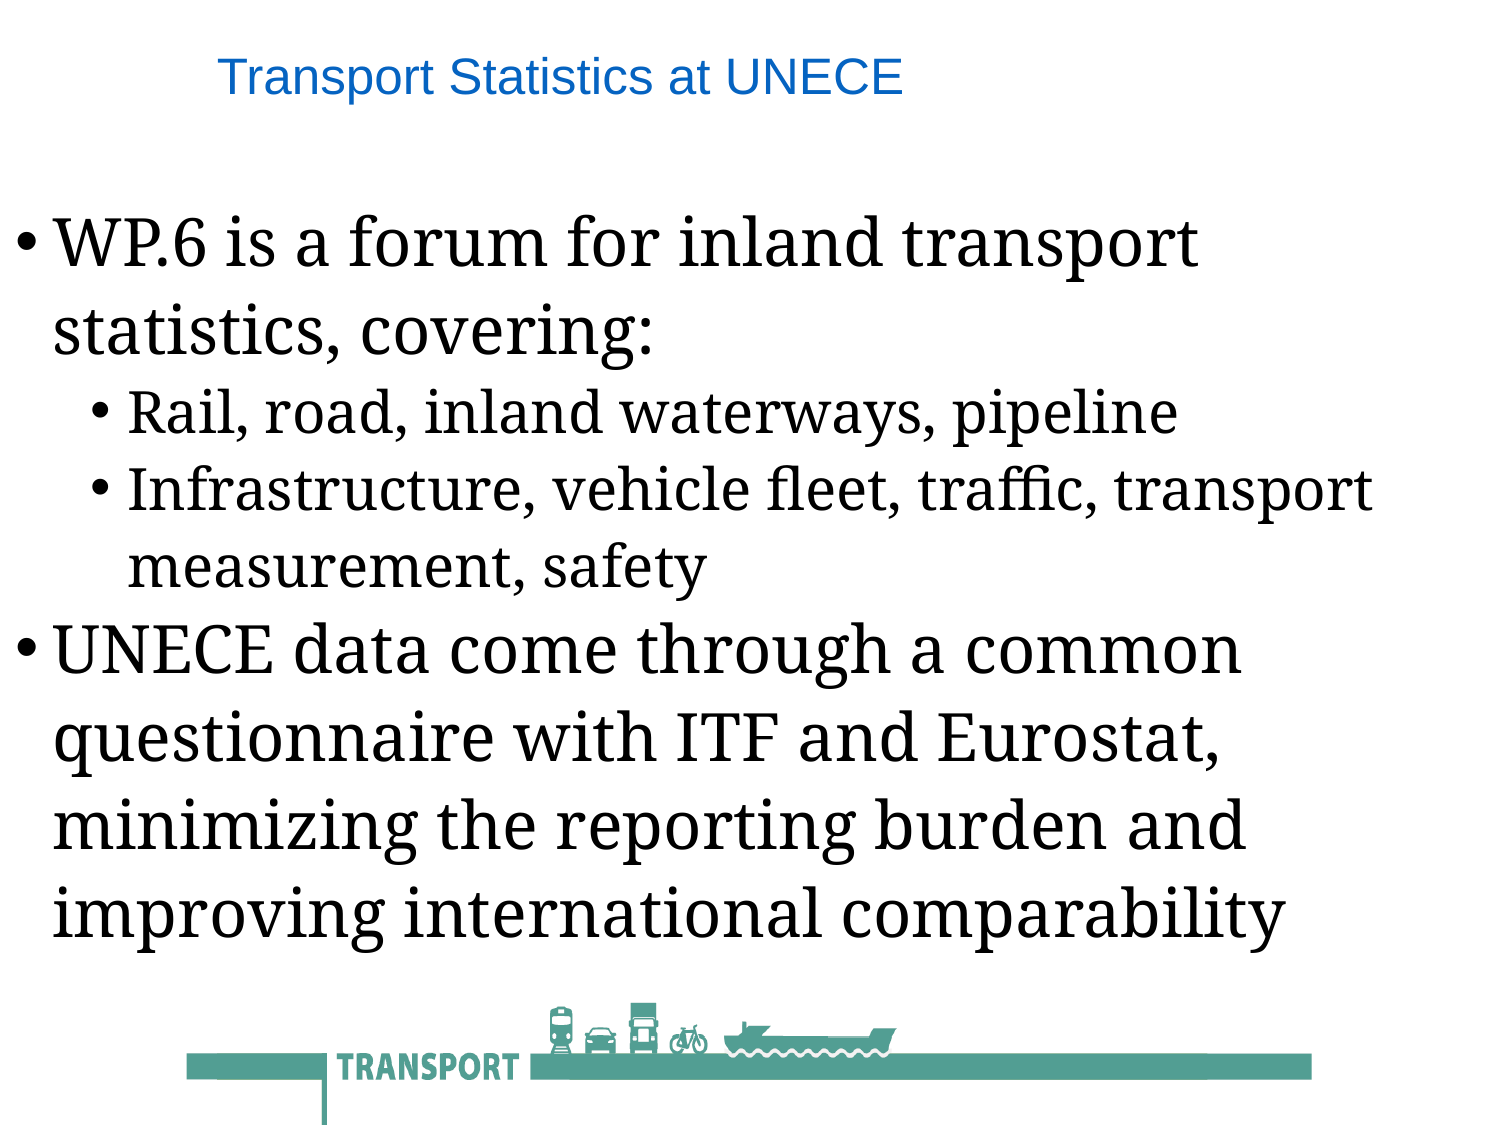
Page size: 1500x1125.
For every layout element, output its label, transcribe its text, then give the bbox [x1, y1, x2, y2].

title Transport Statistics at UNECE [64, 42, 1058, 114]
list WP.6 is a forum for inland transport statistics, covering: Rail, road, inland waterways, pipeline Infrastructure, vehicle fleet, traffic, transport measurement, safety UNECE data come through a common questionnaire with ITF and Eurostat, minimizing the reporting burden and improving international comparability [0, 184, 1500, 1012]
picture [186, 1012, 1312, 1125]
